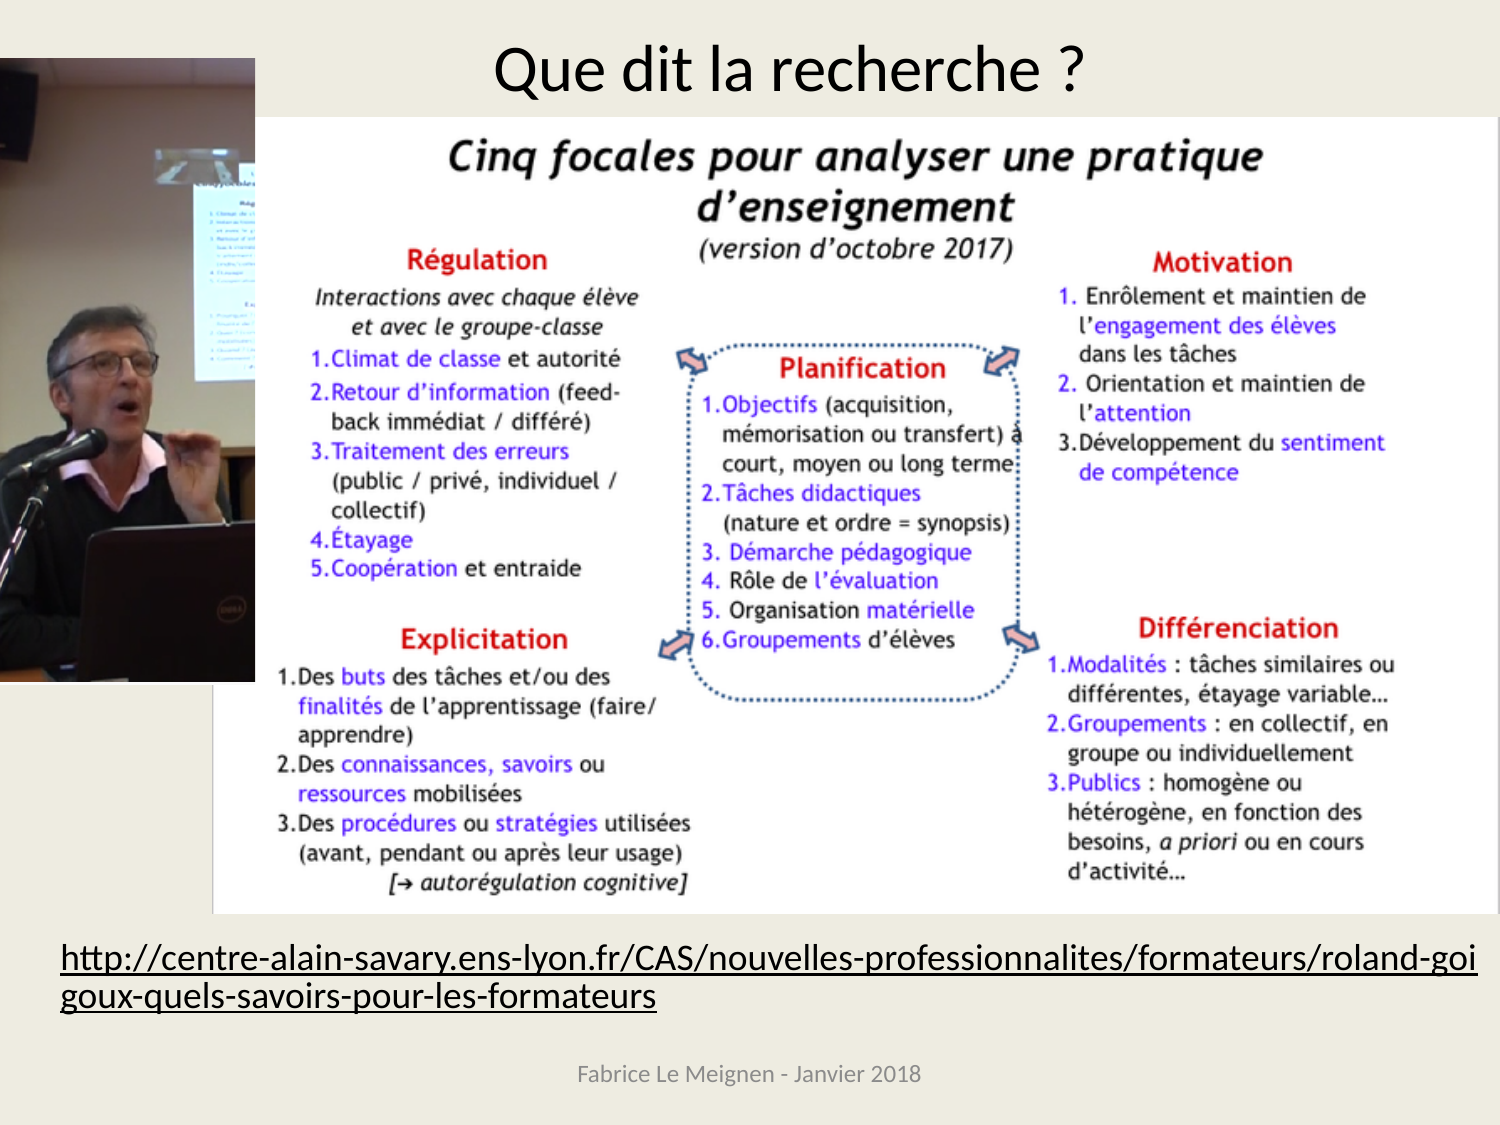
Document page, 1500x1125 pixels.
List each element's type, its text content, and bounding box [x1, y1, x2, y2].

text_box Que dit la recherche ? [478, 17, 1235, 113]
footer Fabrice Le Meignen - Janvier 2018 [512, 1042, 988, 1103]
text_box http://centre-alain-savary.ens-lyon.fr/CAS/nouvelles-professionnalites/formateurs/roland-goigoux-quels-savoirs-pour-les-formateurs [45, 925, 1500, 1031]
picture [0, 58, 1500, 914]
